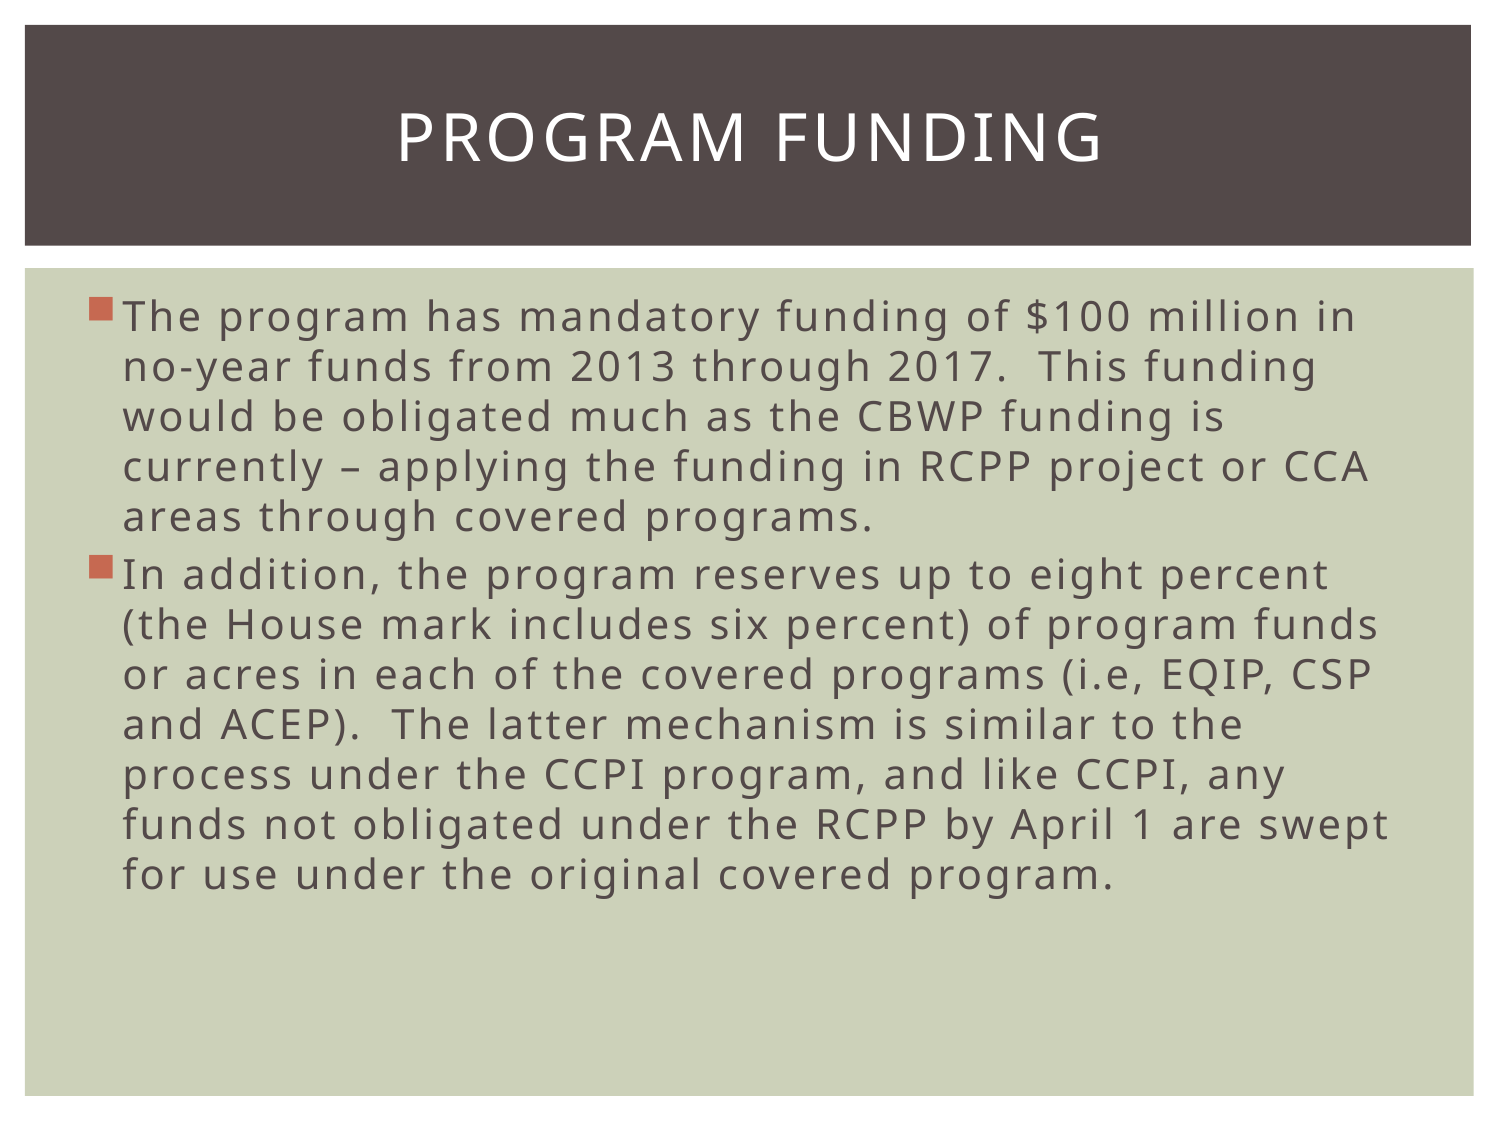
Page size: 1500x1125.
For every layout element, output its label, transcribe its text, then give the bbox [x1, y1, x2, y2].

list The program has mandatory funding of $100 million in no-year funds from 2013 through 2017. This funding would be obligated much as the CBWP funding is currently – applying the funding in RCPP project or CCA areas through covered programs. In addition, the program reserves up to eight percent (the House mark includes six percent) of program funds or acres in each of the covered programs (i.e, EQIP, CSP and ACEP). The latter mechanism is similar to the process under the CCPI program, and like CCPI, any funds not obligated under the RCPP by April 1 are swept for use under the original covered program. [62, 281, 1442, 1005]
title PROGRAM FUNDING [62, 37, 1438, 232]
